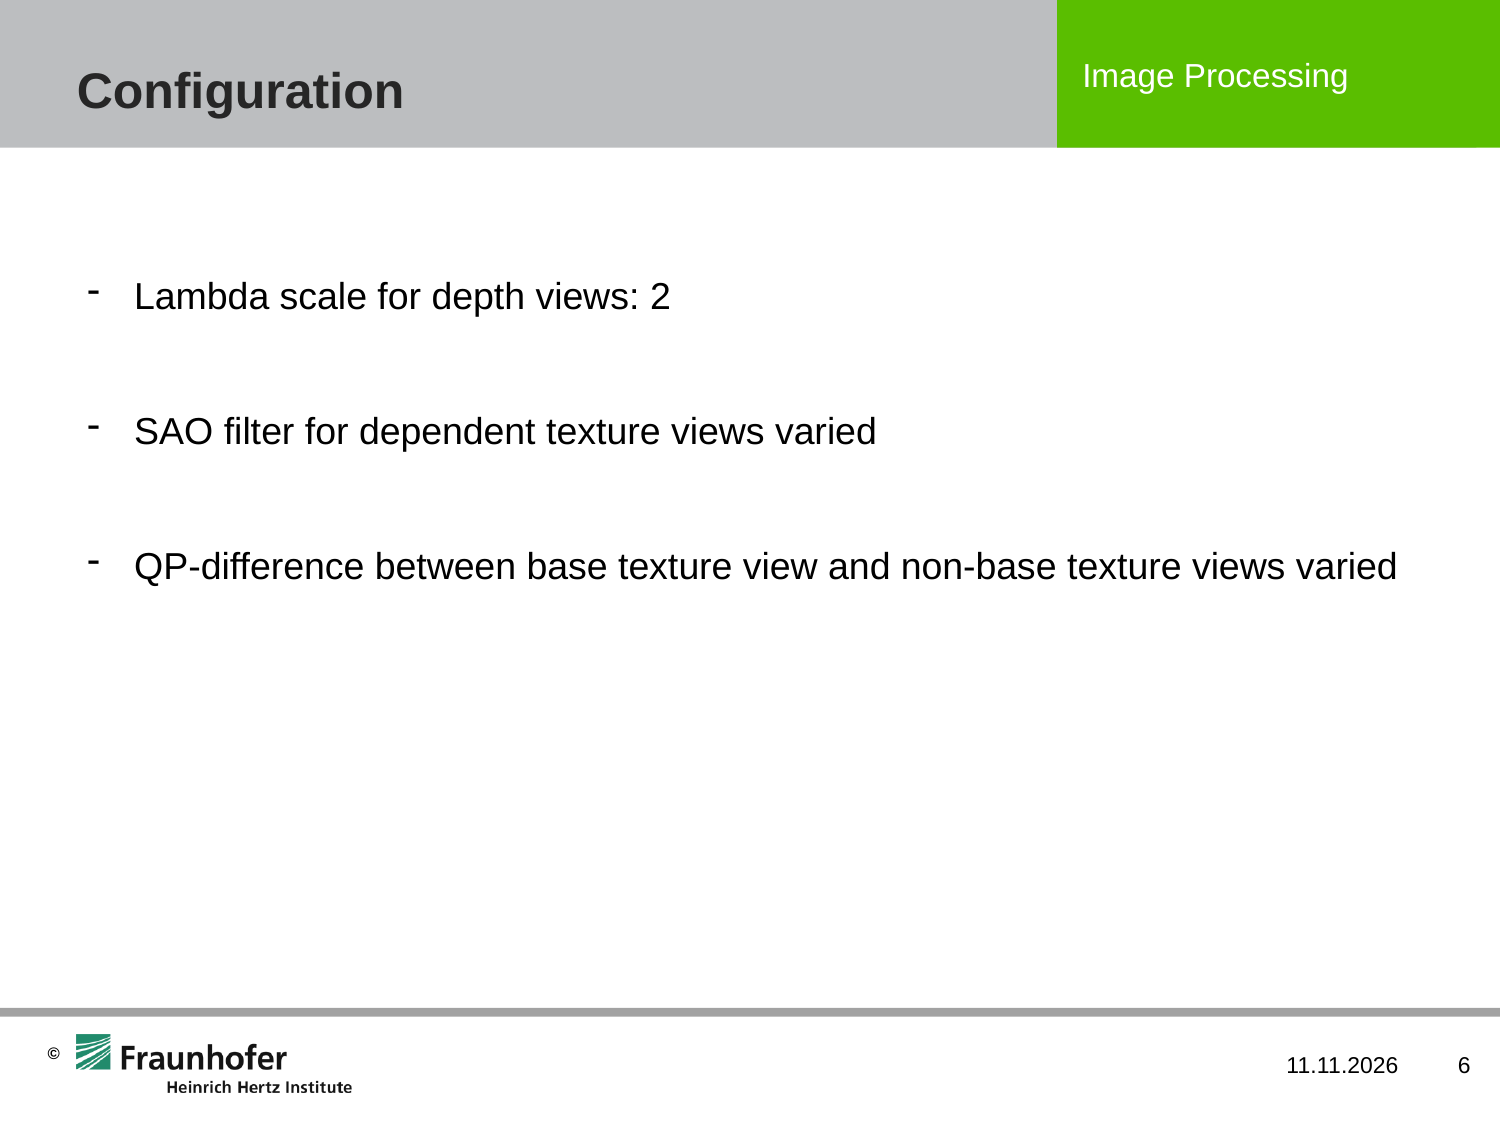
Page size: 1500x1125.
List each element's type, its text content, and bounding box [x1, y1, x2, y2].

text_box Lambda scale for depth views: 2 SAO filter for dependent texture views varied QP-difference between base texture view and non-base texture views varied [72, 264, 1414, 595]
slide_number 6 [1394, 1034, 1471, 1094]
picture [76, 1034, 352, 1093]
title Configuration [76, 59, 1022, 119]
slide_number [1019, 1034, 1394, 1094]
